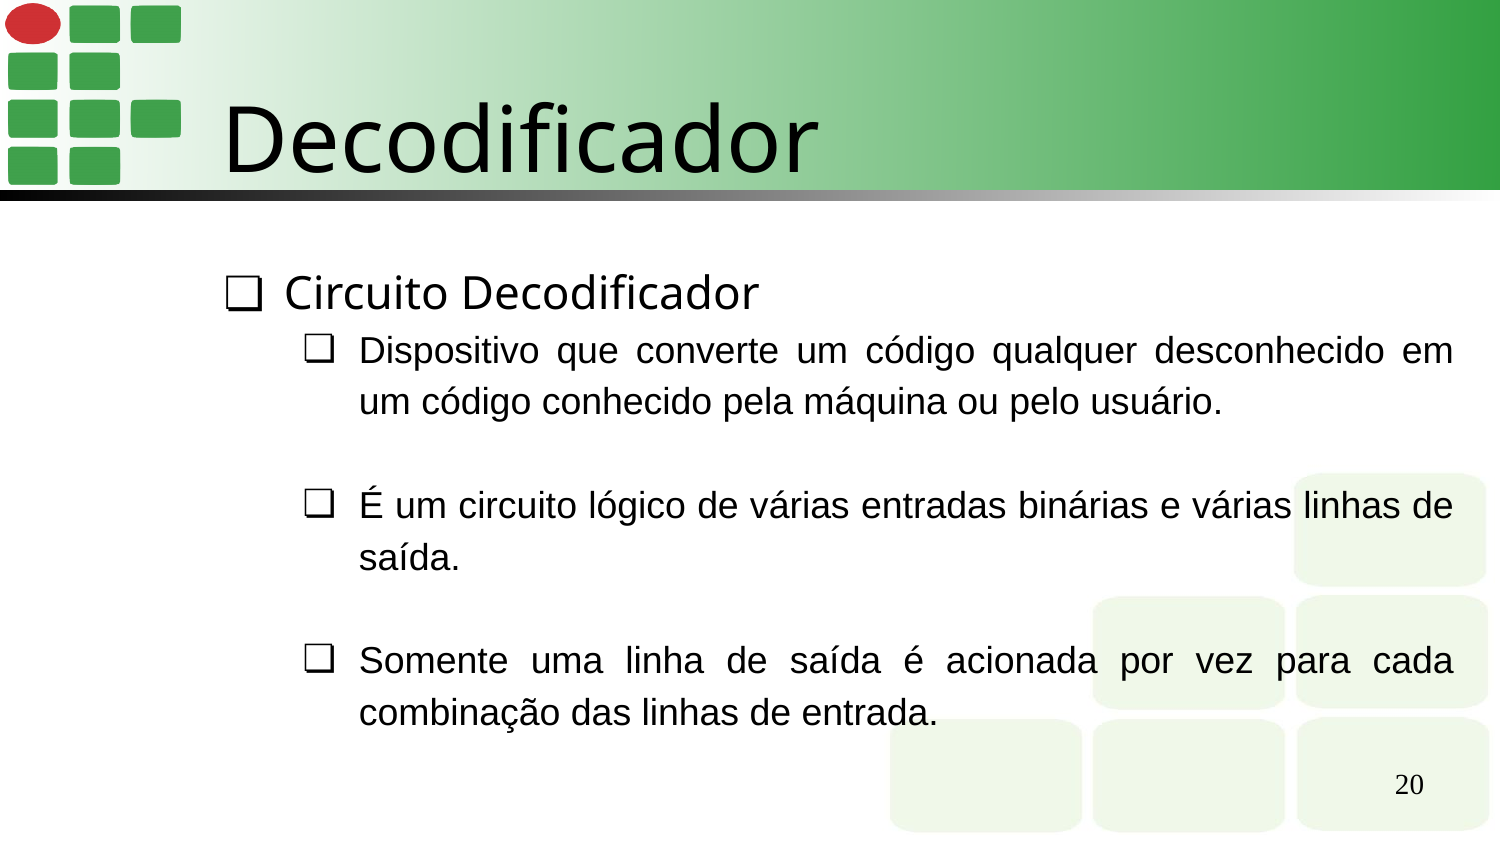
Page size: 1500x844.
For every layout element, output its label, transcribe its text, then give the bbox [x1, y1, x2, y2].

text_box Circuito Decodificador Dispositivo que converte um código qualquer desconhecido em um código conhecido pela máquina ou pelo usuário. É um circuito lógico de várias entradas binárias e várias linhas de saída. Somente uma linha de saída é acionada por vez para cada combinação das linhas de entrada. [193, 248, 1469, 761]
slide_number ‹#› [1075, 768, 1425, 827]
text_box Decodificador [206, 26, 1468, 207]
picture [5, 3, 181, 185]
picture [803, 441, 1495, 835]
